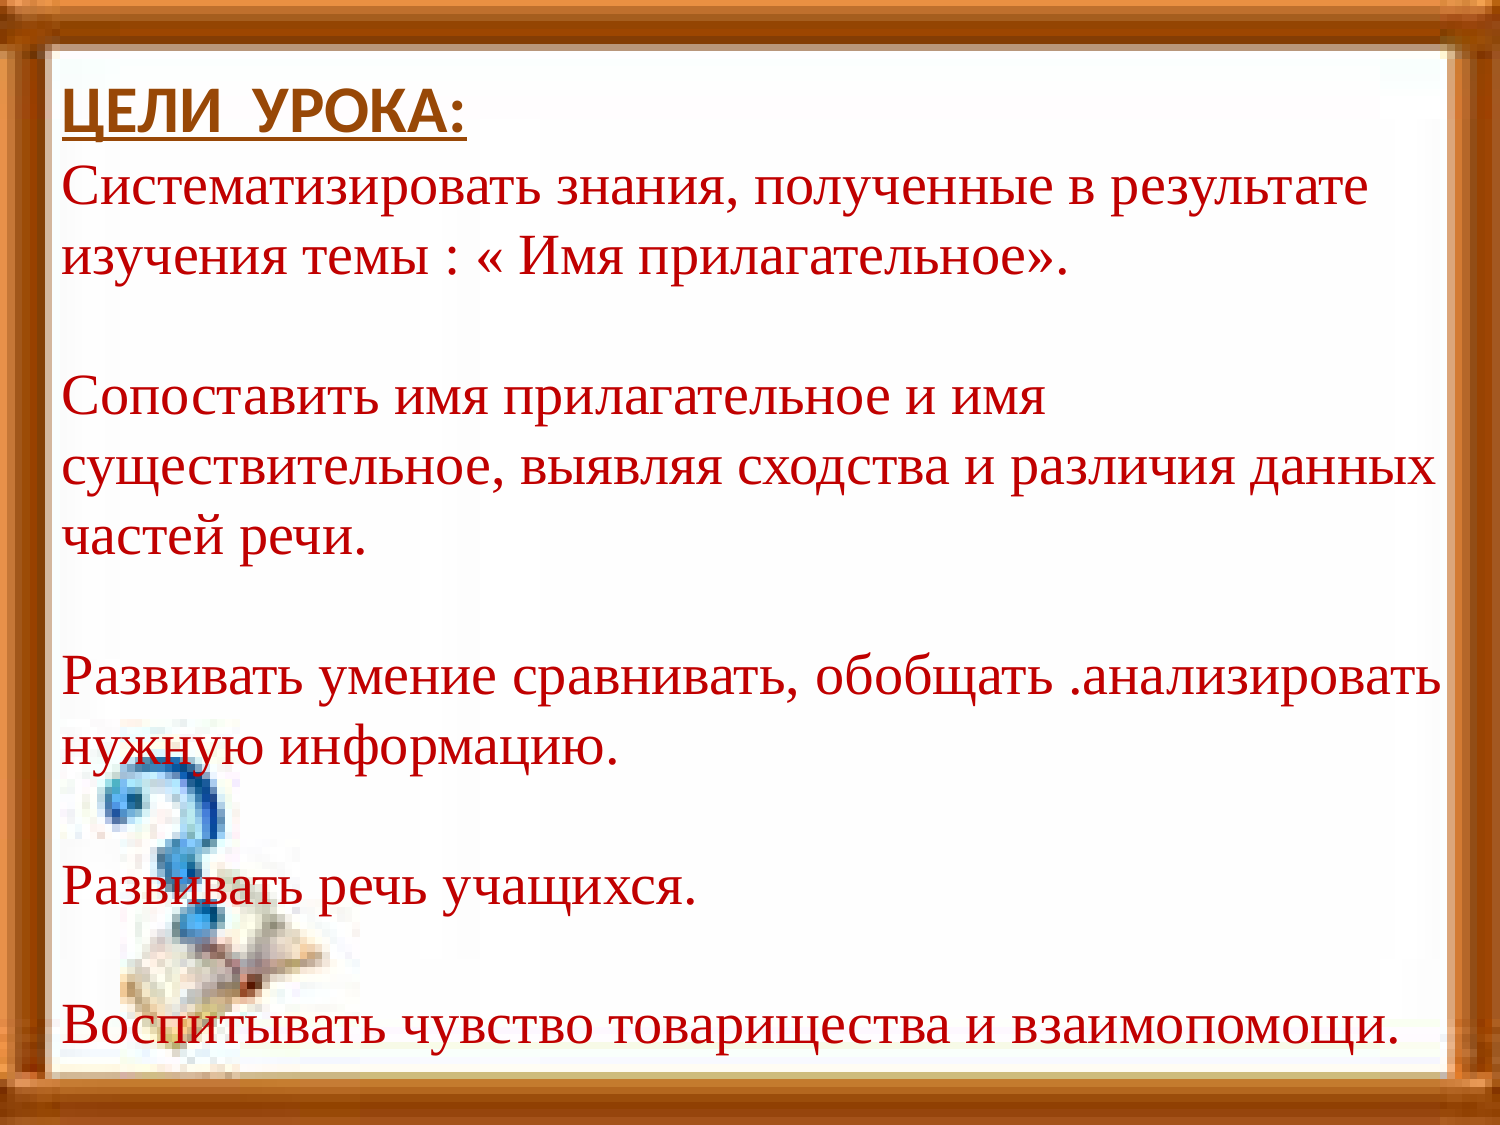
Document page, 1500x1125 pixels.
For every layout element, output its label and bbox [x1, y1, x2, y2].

list [0, 0, 1500, 1125]
